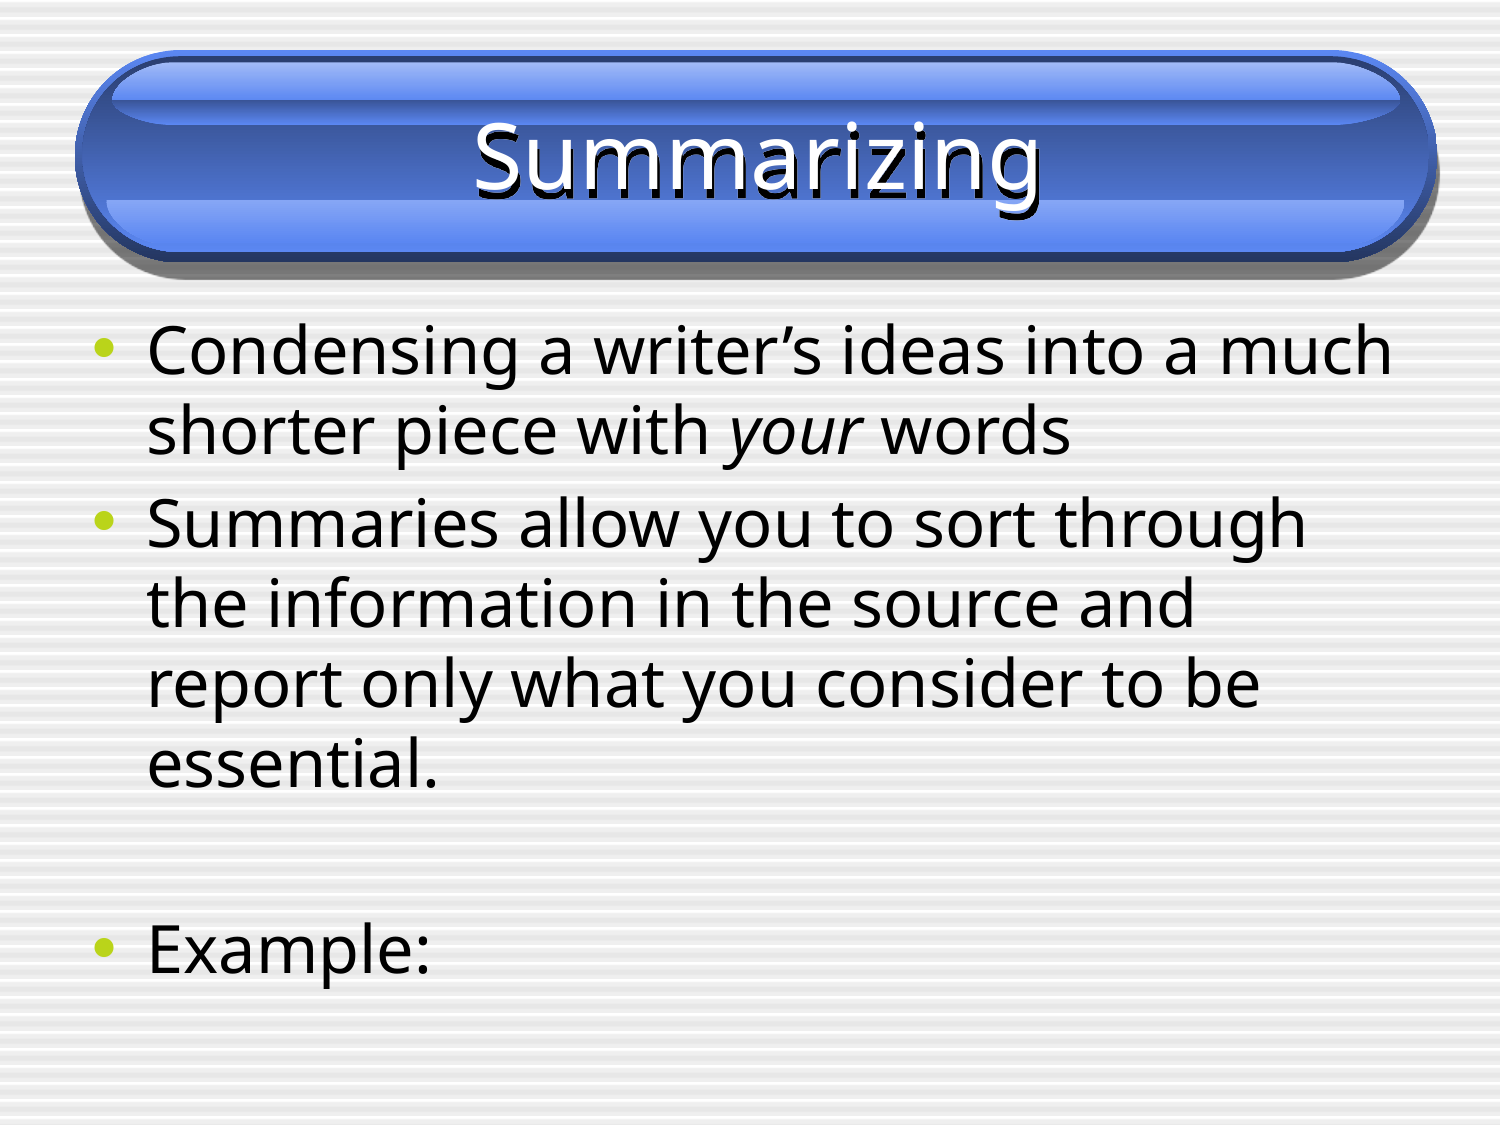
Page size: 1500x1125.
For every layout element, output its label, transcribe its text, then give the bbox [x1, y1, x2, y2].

title Summarizing [129, 79, 1388, 226]
list Condensing a writer’s ideas into a much shorter piece with your words Summaries allow you to sort through the information in the source and report only what you consider to be essential. Example: [74, 299, 1426, 1013]
picture [0, 0, 1500, 1125]
